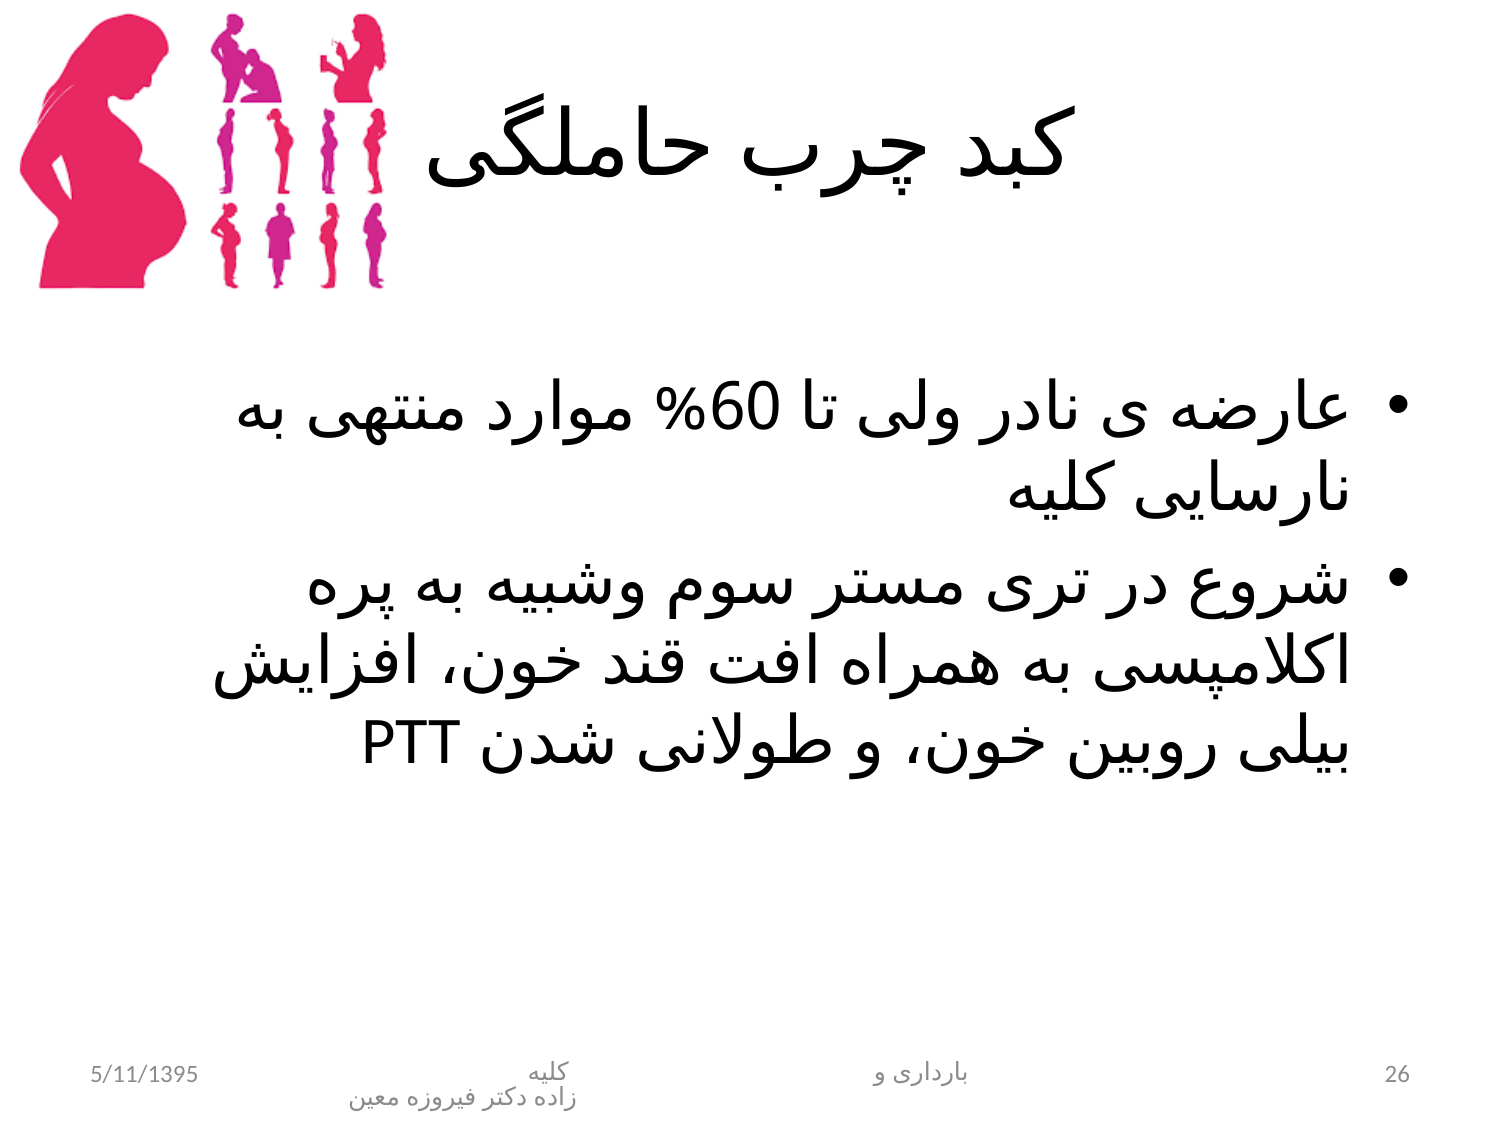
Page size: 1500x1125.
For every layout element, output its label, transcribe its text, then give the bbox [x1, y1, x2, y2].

footer بارداری و کلیه دکتر فیروزه معین زاده [512, 1042, 988, 1103]
picture [0, 0, 407, 304]
title کبد چرب حاملگی [410, 45, 1425, 233]
list عارضه ی نادر ولی تا 60% موارد منتهی به نارسایی کلیه شروع در تری مستر سوم وشبیه به پره اکلامپسی به همراه افت قند خون، افزایش بیلی روبین خون، و طولانی شدن PTT [75, 262, 1425, 1005]
slide_number 26 [1074, 1042, 1425, 1103]
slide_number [75, 1042, 425, 1103]
